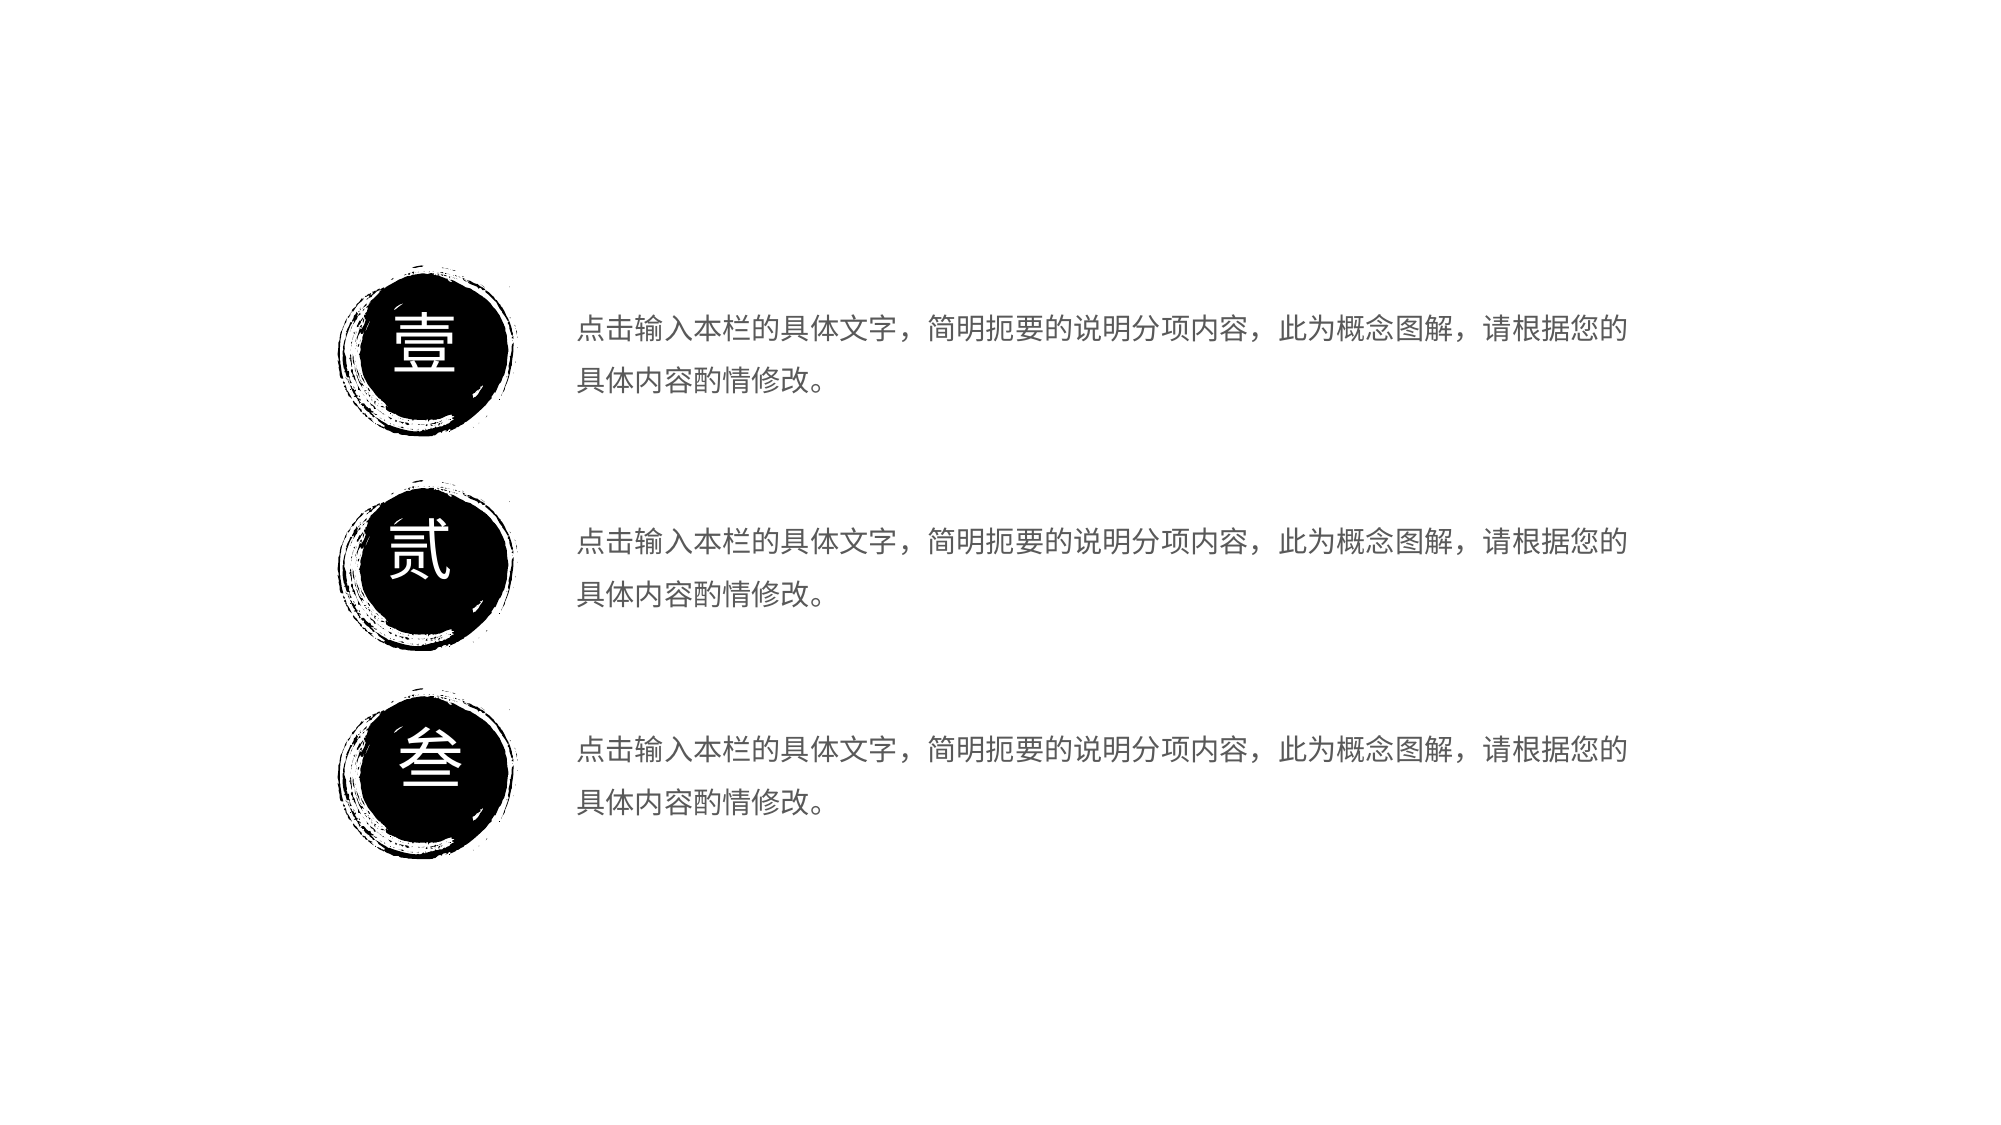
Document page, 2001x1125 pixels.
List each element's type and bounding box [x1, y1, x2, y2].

text_box [337, 265, 1663, 860]
